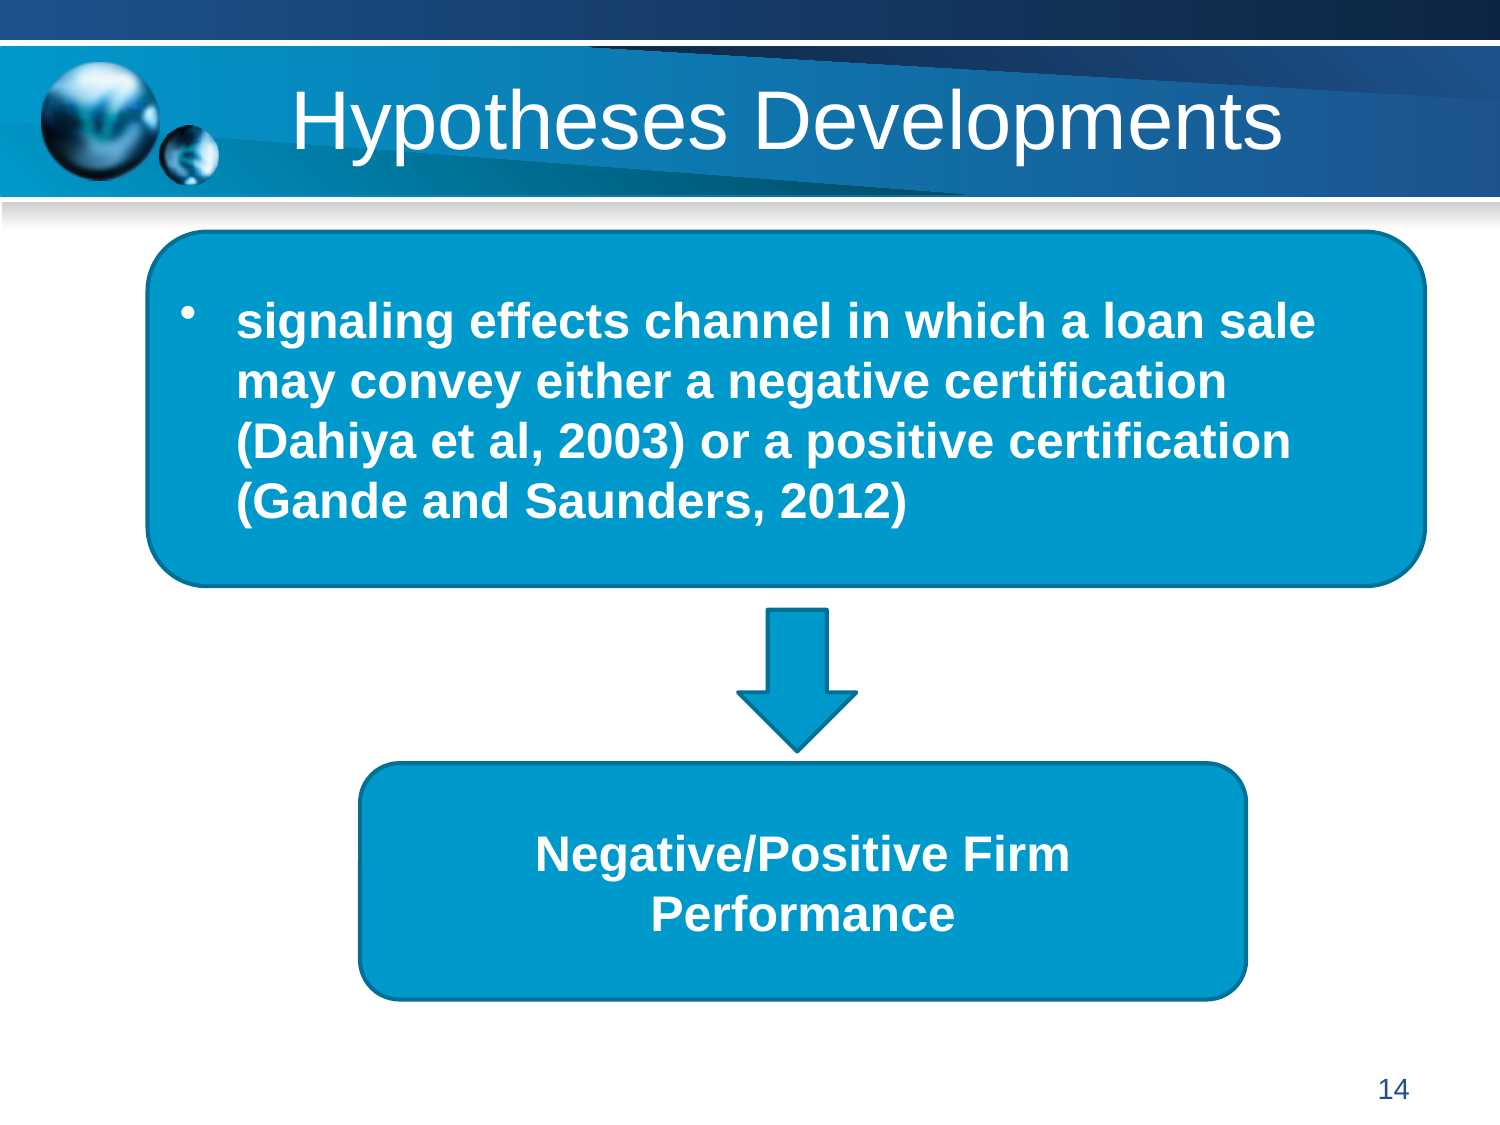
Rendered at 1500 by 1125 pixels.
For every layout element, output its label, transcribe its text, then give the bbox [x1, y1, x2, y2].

picture [42, 63, 159, 180]
text_box signaling effects channel in which a loan sale may convey either a negative certification (Dahiya et al, 2003) or a positive certification (Gande and Saunders, 2012) [145, 229, 1428, 589]
text_box Negative/Positive Firm Performance [357, 761, 1249, 1002]
picture [160, 126, 218, 184]
text_box [736, 607, 859, 754]
title Hypotheses Developments [275, 45, 1363, 188]
slide_number 14 [1074, 1062, 1425, 1103]
